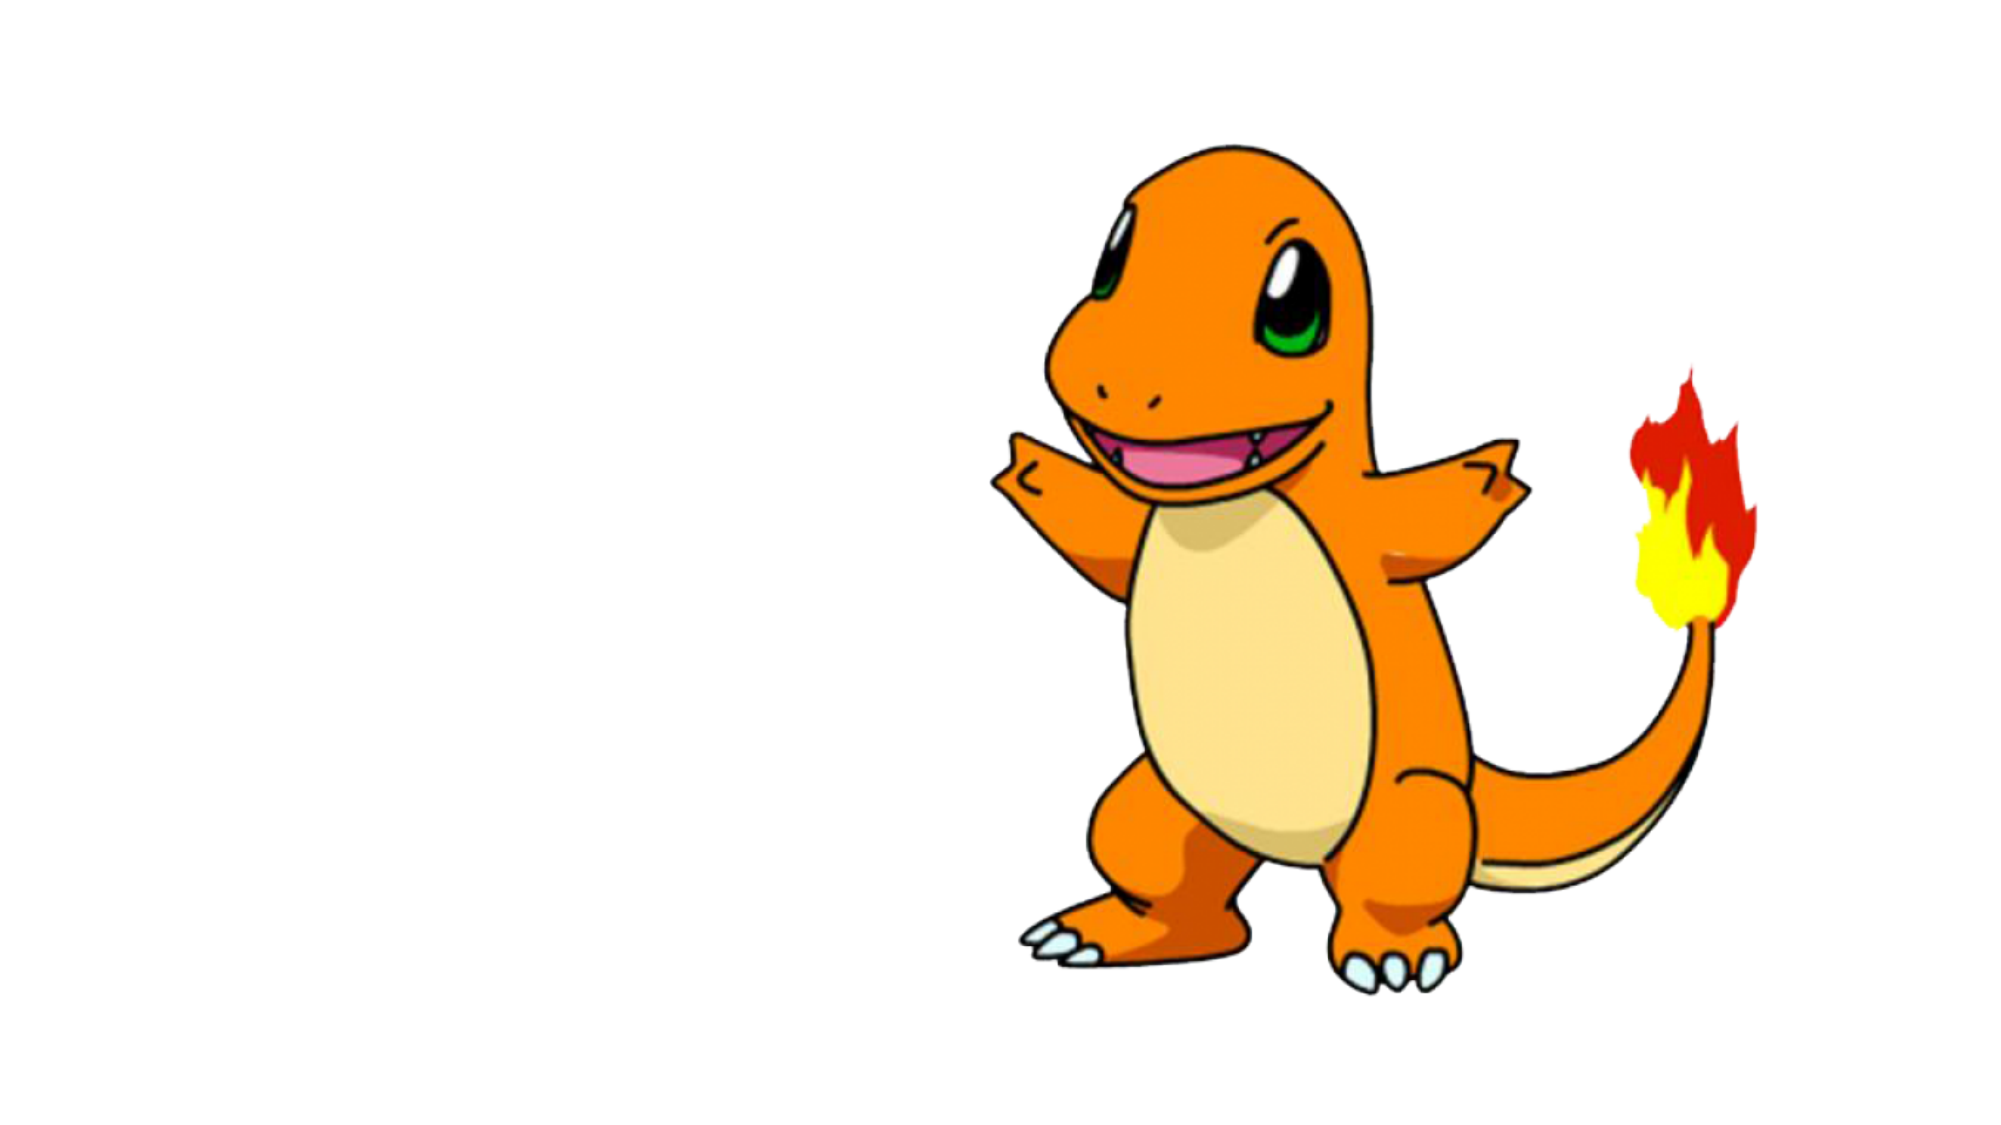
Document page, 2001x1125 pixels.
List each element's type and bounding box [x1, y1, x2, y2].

list [922, 96, 1787, 1041]
